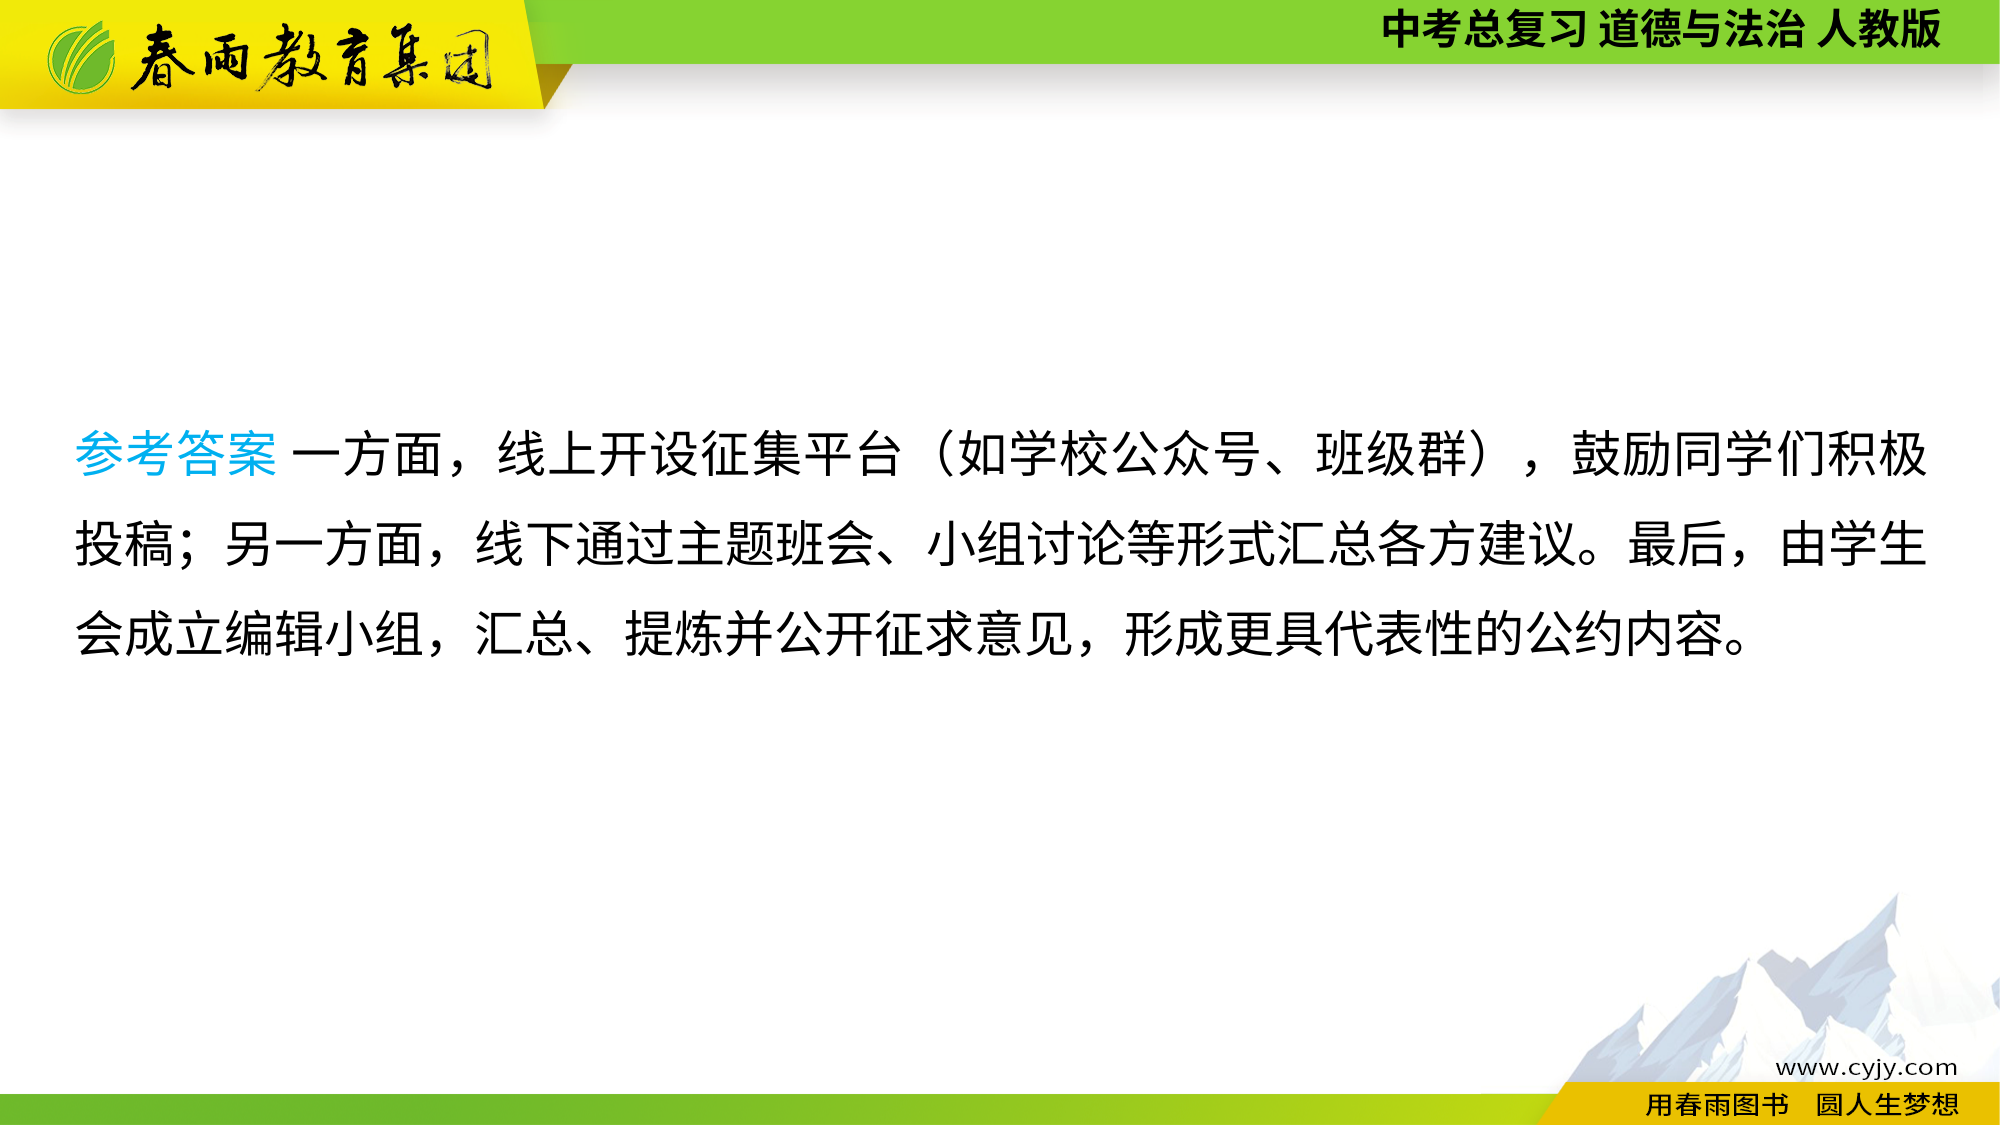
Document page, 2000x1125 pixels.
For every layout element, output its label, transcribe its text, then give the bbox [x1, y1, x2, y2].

text_box 参考答案 一方面，线上开设征集平台（如学校公众号、班级群），鼓励同学们积极投稿；另一方面，线下通过主题班会、小组讨论等形式汇总各方建议。最后，由学生会成立编辑小组，汇总、提炼并公开征求意见，形成更具代表性的公约内容。 [59, 385, 1944, 671]
picture [0, 0, 2000, 1125]
